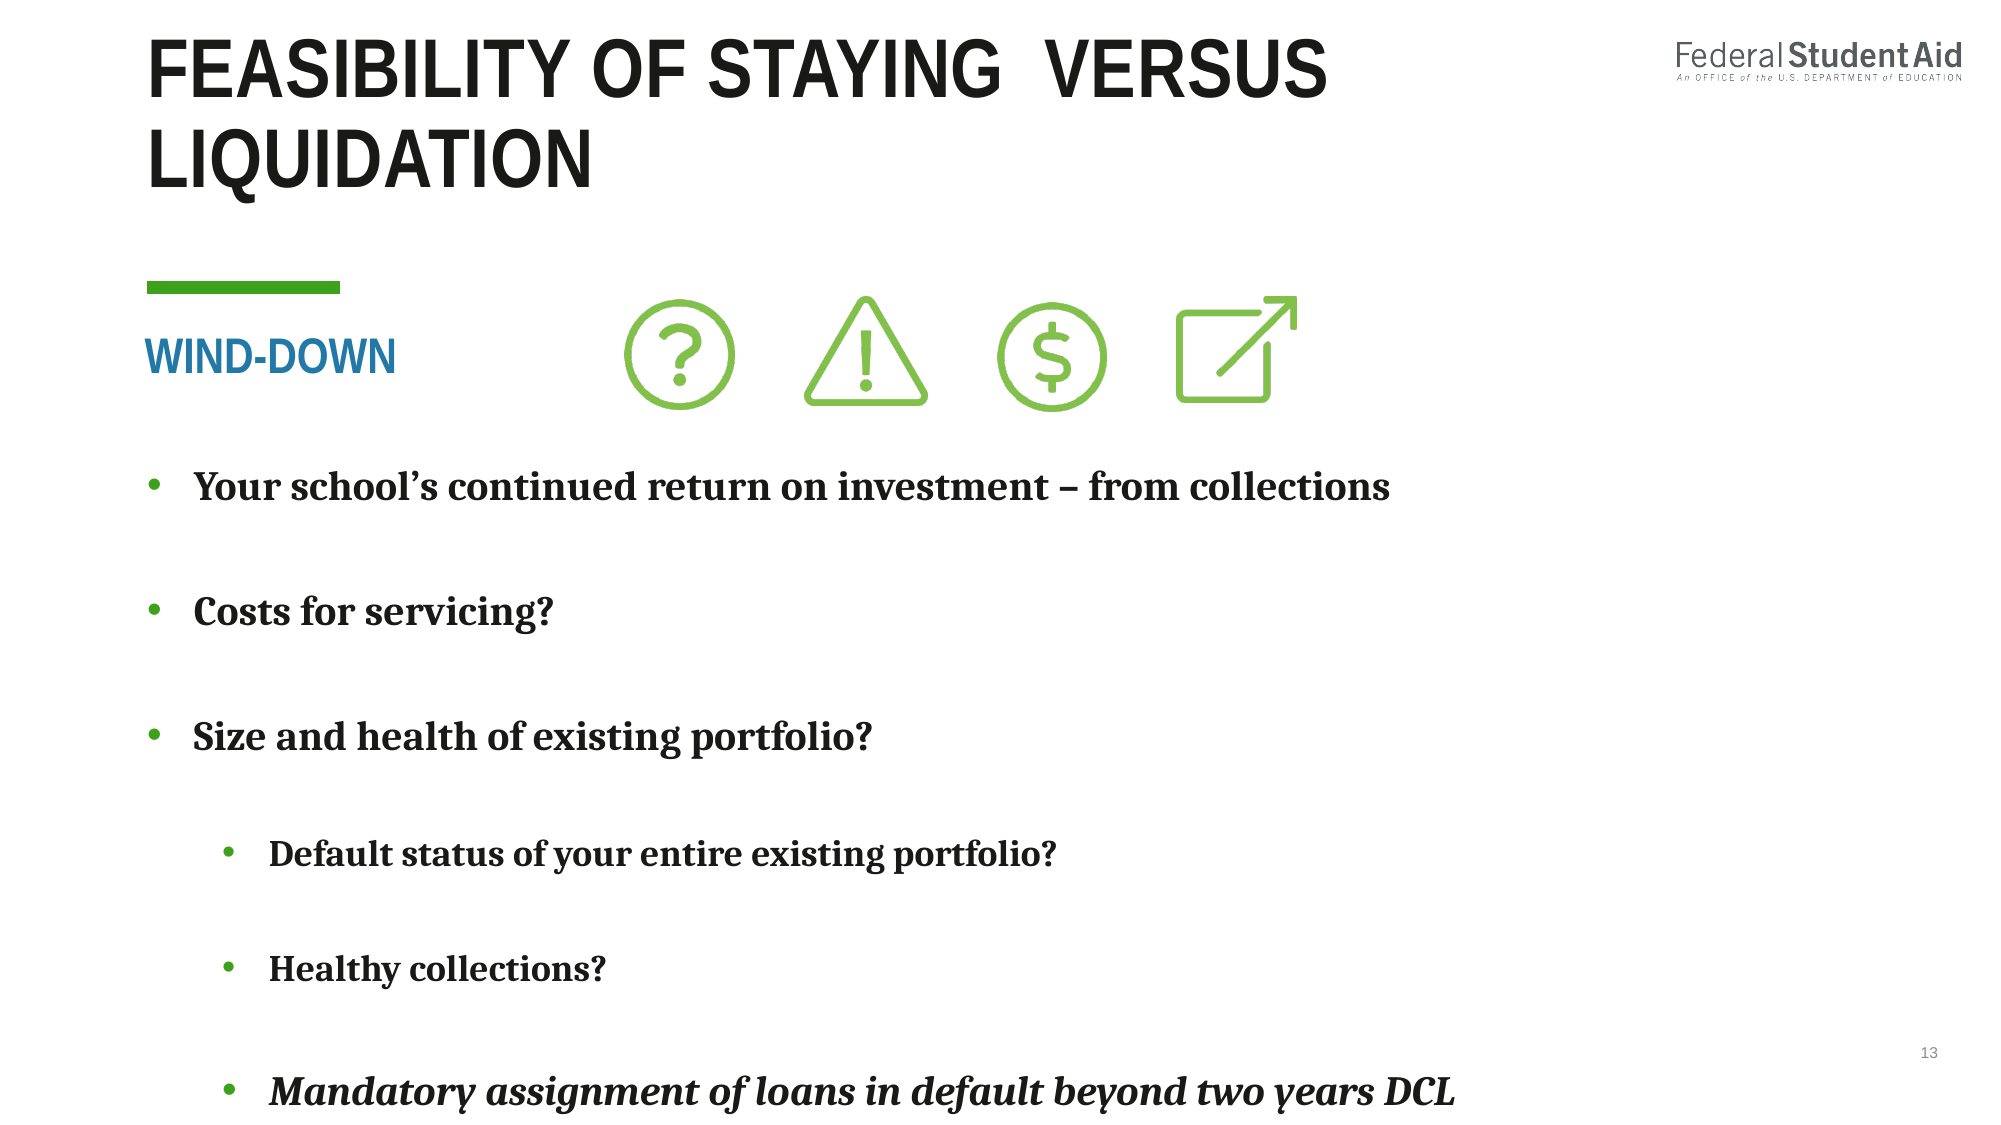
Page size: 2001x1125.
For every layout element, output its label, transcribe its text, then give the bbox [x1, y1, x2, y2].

list Wind-down [144, 330, 485, 406]
slide_number 13 [1920, 1042, 1986, 1094]
title Feasibility of staying versus liquidation [147, 82, 1624, 213]
picture [1651, 16, 1986, 106]
picture [997, 301, 1107, 412]
picture [624, 299, 735, 410]
list Your school’s continued return on investment – from collections Costs for servicing? Size and health of existing portfolio? Default status of your entire existing portfolio? Healthy collections? Mandatory assignment of loans in default beyond two years DCL [147, 401, 1806, 1075]
picture [804, 296, 928, 406]
picture [1176, 296, 1297, 403]
